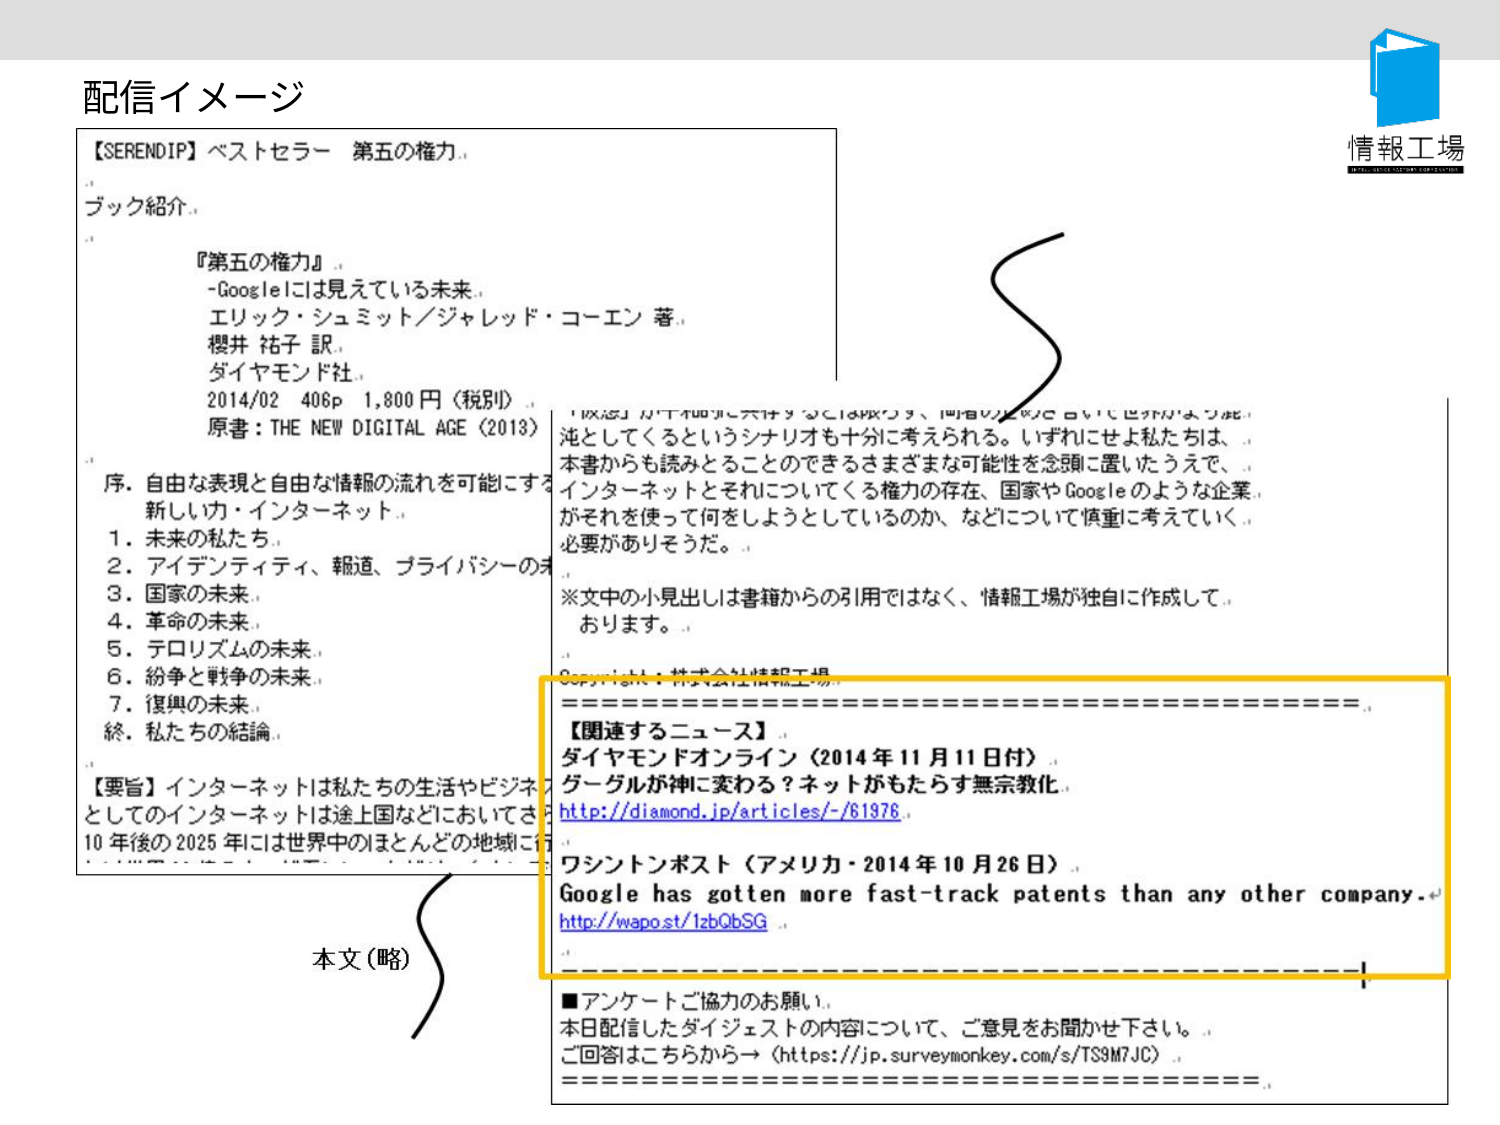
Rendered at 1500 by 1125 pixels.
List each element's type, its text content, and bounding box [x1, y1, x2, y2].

text_box 配信イメージ [67, 66, 321, 127]
picture [76, 24, 1483, 1105]
